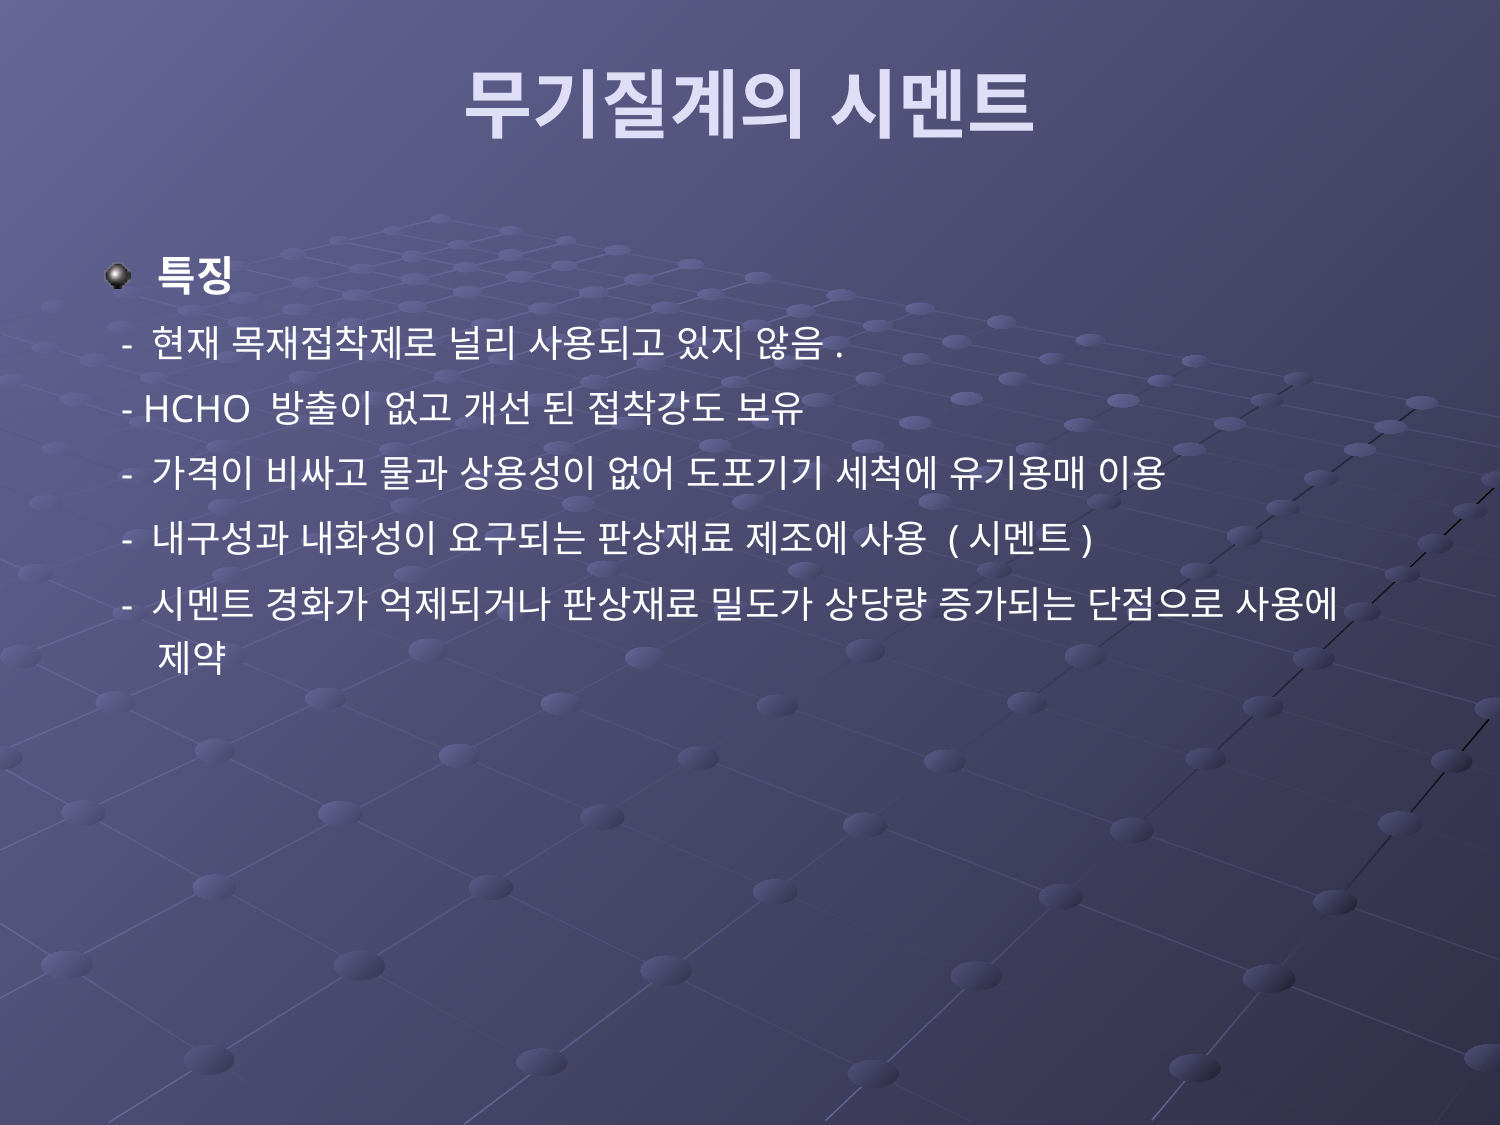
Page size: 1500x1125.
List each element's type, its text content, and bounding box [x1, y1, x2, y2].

picture [101, 259, 131, 289]
title 무기질계의 시멘트 [74, 44, 1426, 162]
list 특징 - 현재 목재접착제로 널리 사용되고 있지 않음. - HCHO 방출이 없고 개선 된 접착강도 보유 - 가격이 비싸고 물과 상용성이 없어 도포기기 세척에 유기용매 이용 - 내구성과 내화성이 요구되는 판상재료 제조에 사용 (시멘트) - 시멘트 경화가 억제되거나 판상재료 밀도가 상당량 증가되는 단점으로 사용에 제약 [86, 231, 1412, 976]
